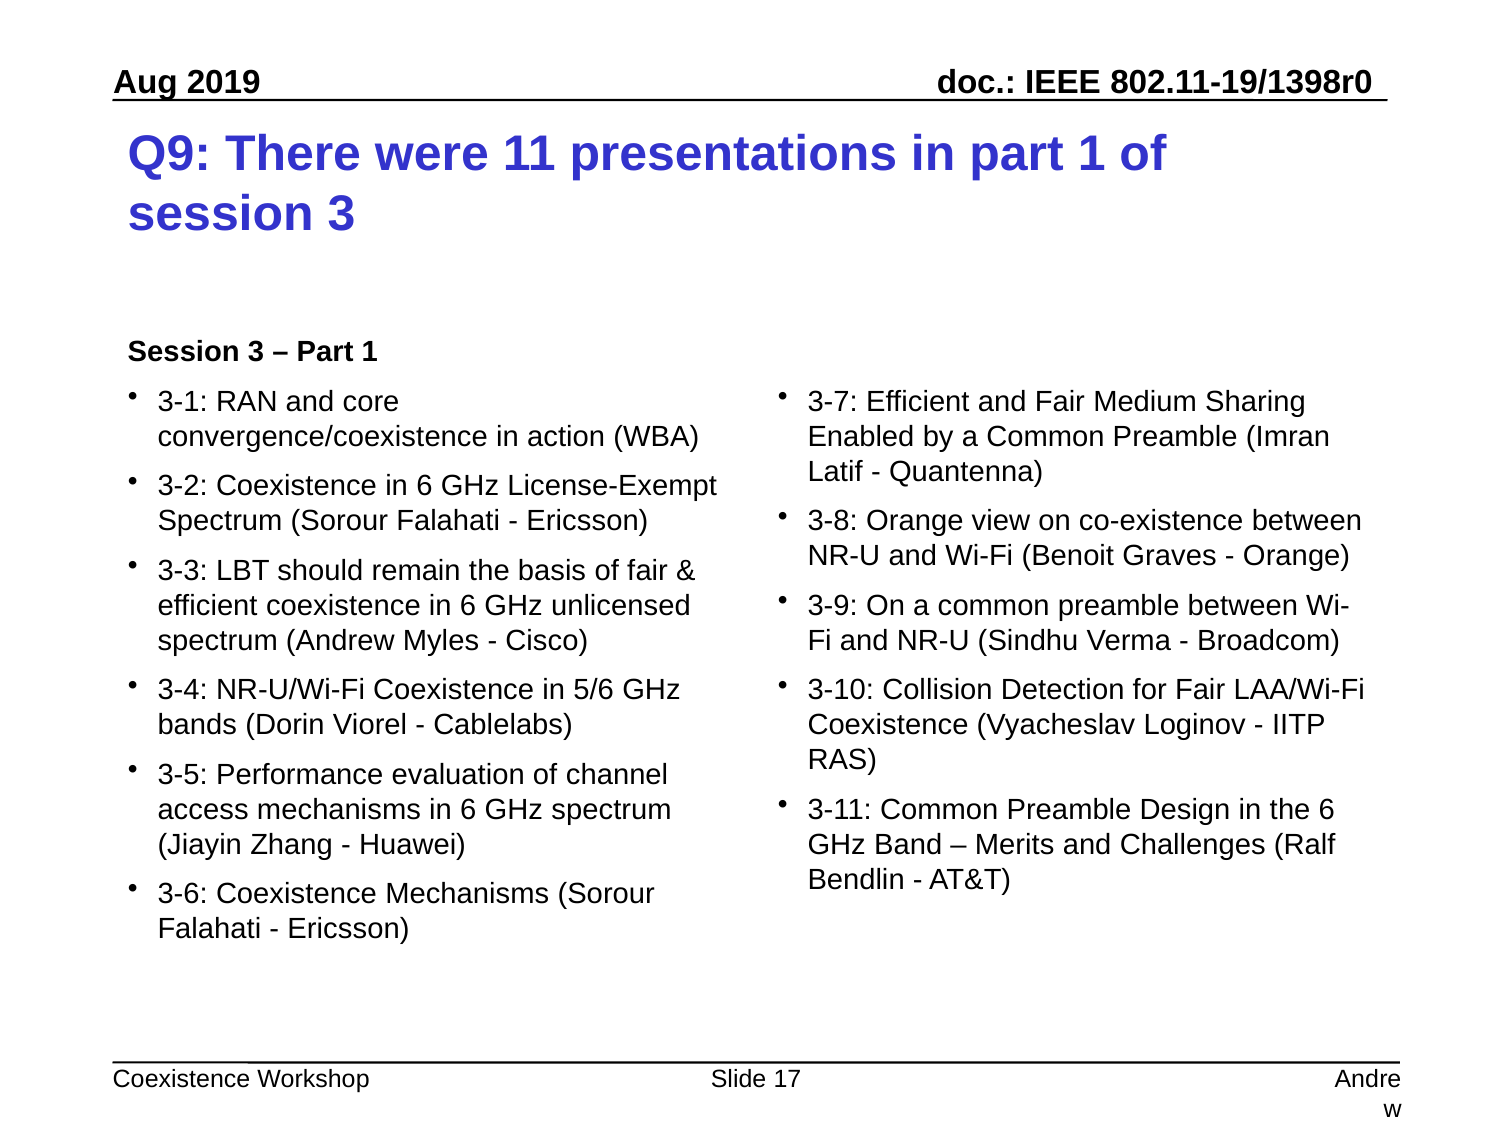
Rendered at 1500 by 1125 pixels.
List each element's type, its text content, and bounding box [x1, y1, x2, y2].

list Session 3 – Part 1 3-1: RAN and core convergence/coexistence in action (WBA) 3-2: Coexistence in 6 GHz License-Exempt Spectrum (Sorour Falahati - Ericsson) 3-3: LBT should remain the basis of fair & efficient coexistence in 6 GHz unlicensed spectrum (Andrew Myles - Cisco) 3-4: NR-U/Wi-Fi Coexistence in 5/6 GHz bands (Dorin Viorel - Cablelabs) 3-5: Performance evaluation of channel access mechanisms in 6 GHz spectrum (Jiayin Zhang - Huawei) 3-6: Coexistence Mechanisms (Sorour Falahati - Ericsson) [112, 324, 738, 1000]
list 3-7: Efficient and Fair Medium Sharing Enabled by a Common Preamble (Imran Latif - Quantenna) 3-8: Orange view on co-existence between NR-U and Wi-Fi (Benoit Graves - Orange) 3-9: On a common preamble between Wi-Fi and NR-U (Sindhu Verma - Broadcom) 3-10: Collision Detection for Fair LAA/Wi-Fi Coexistence (Vyacheslav Loginov - IITP RAS) 3-11: Common Preamble Design in the 6 GHz Band – Merits and Challenges (Ralf Bendlin - AT&T) [762, 324, 1388, 1000]
footer Andrew Myles, Cisco [1320, 1061, 1402, 1093]
title Q9: There were 11 presentations in part 1 of session 3 [112, 112, 1388, 288]
slide_number Slide 17 [709, 1061, 803, 1093]
